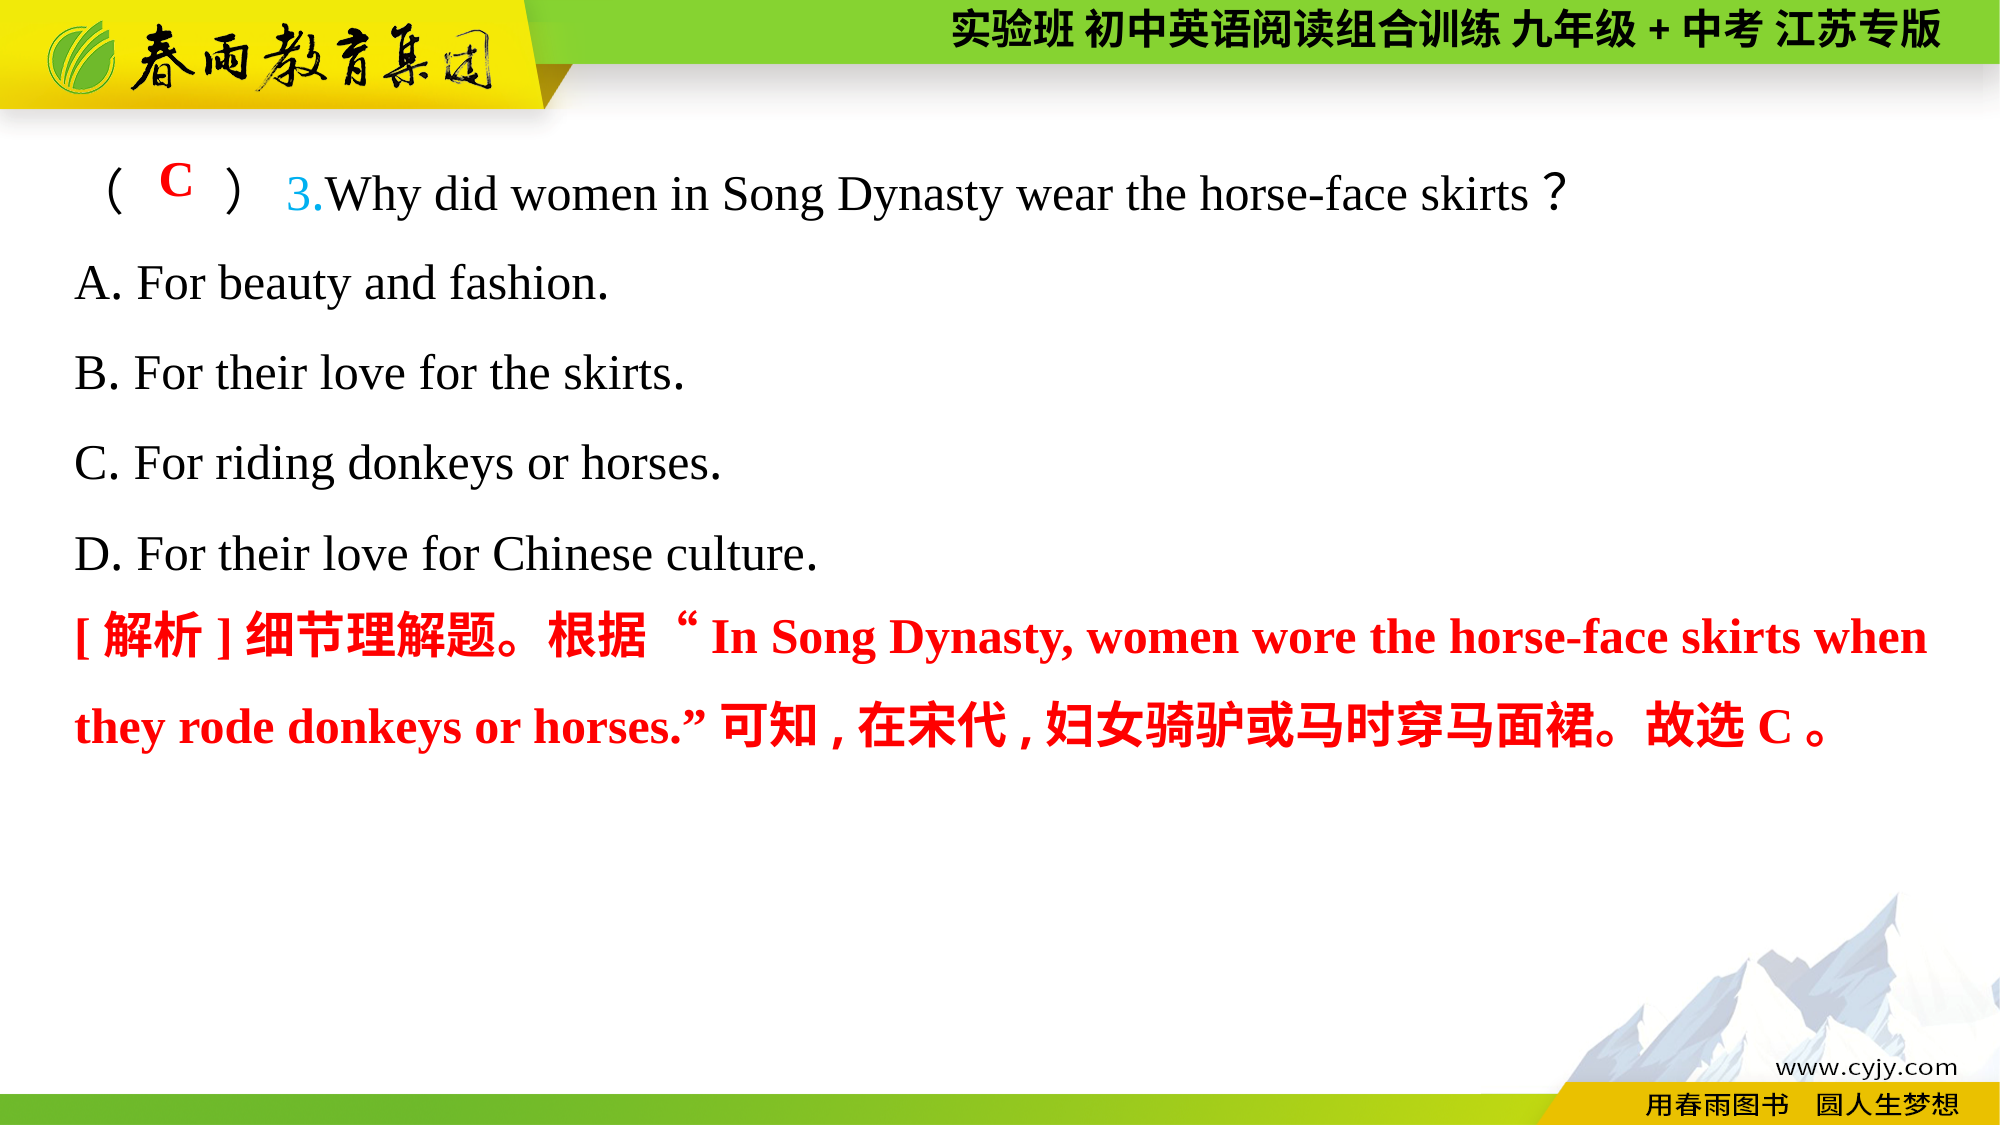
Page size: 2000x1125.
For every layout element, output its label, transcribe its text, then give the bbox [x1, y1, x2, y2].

picture [0, 0, 2000, 1125]
text_box [解析]细节理解题。根据“In Song Dynasty, women wore the horse-face skirts when they rode donkeys or horses.”可知,在宋代,妇女骑驴或马时穿马面裙。故选C。 [59, 566, 1944, 761]
list （ ）3.Why did women in Song Dynasty wear the horse-face skirts？ A. For beauty and fashion. B. For their love for the skirts. C. For riding donkeys or horses. D. For their love for Chinese culture. [59, 122, 1944, 566]
text_box C [143, 138, 210, 214]
